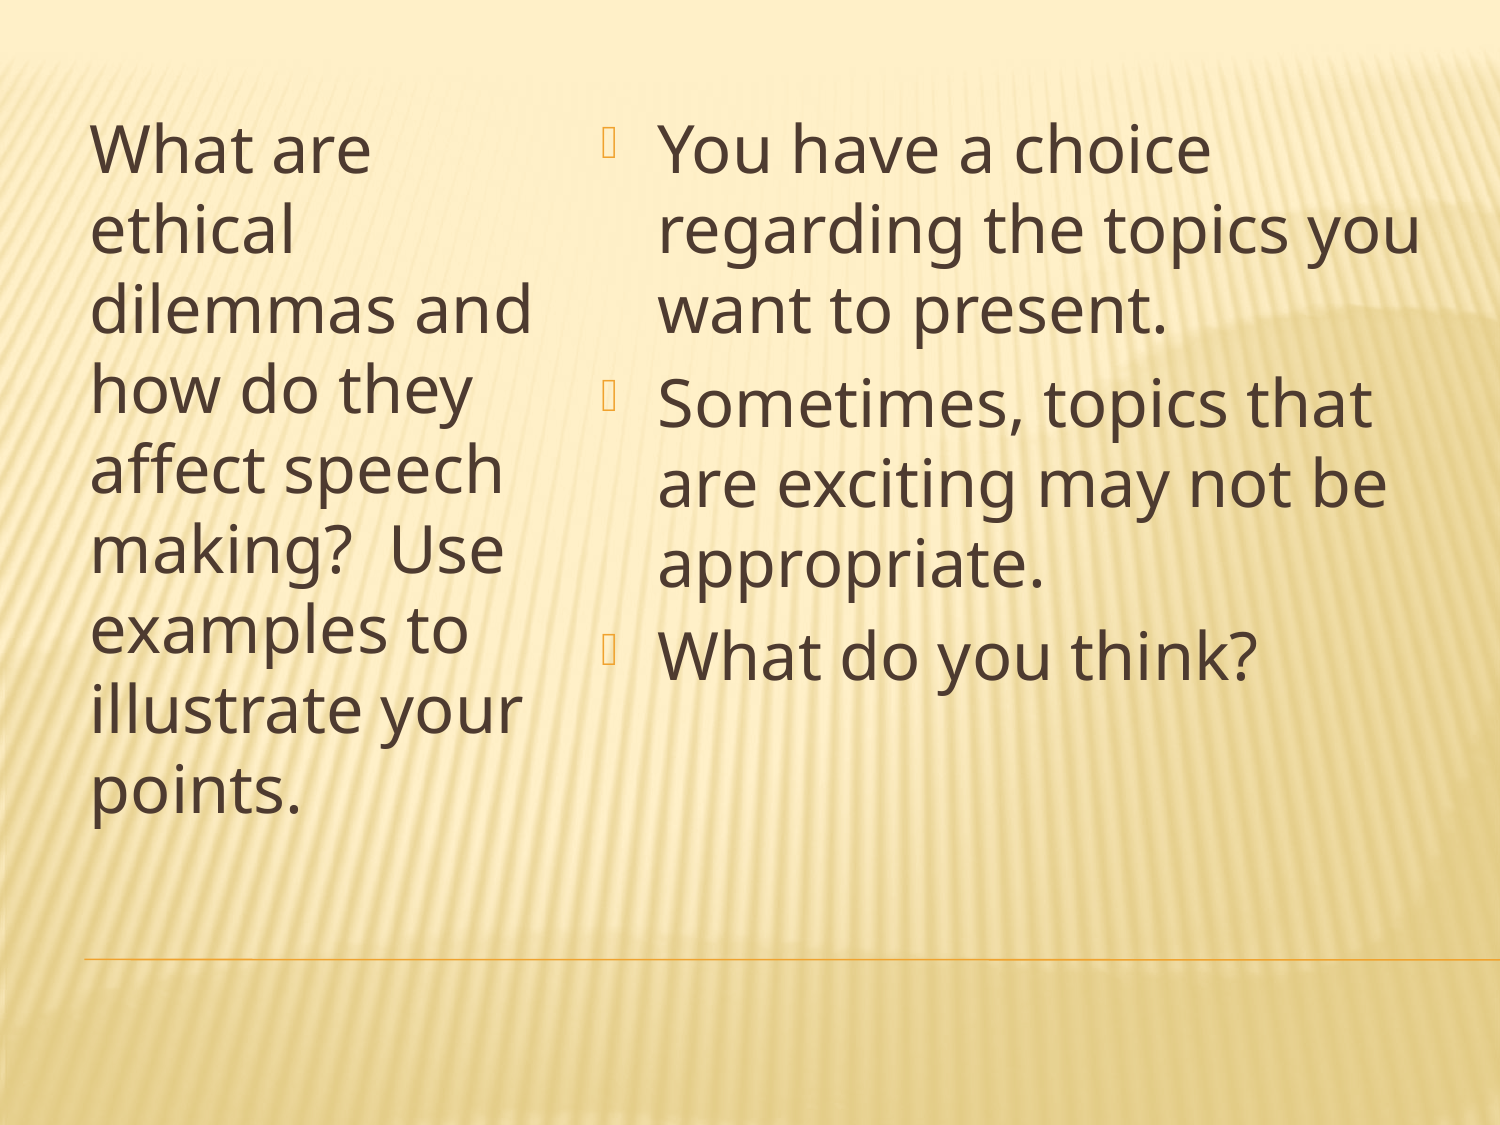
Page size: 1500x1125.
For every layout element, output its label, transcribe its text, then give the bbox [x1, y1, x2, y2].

title [75, 900, 1463, 986]
list What are ethical dilemmas and how do they affect speech making? Use examples to illustrate your points. [75, 99, 569, 888]
list You have a choice regarding the topics you want to present. Sometimes, topics that are exciting may not be appropriate. What do you think? [586, 99, 1463, 888]
